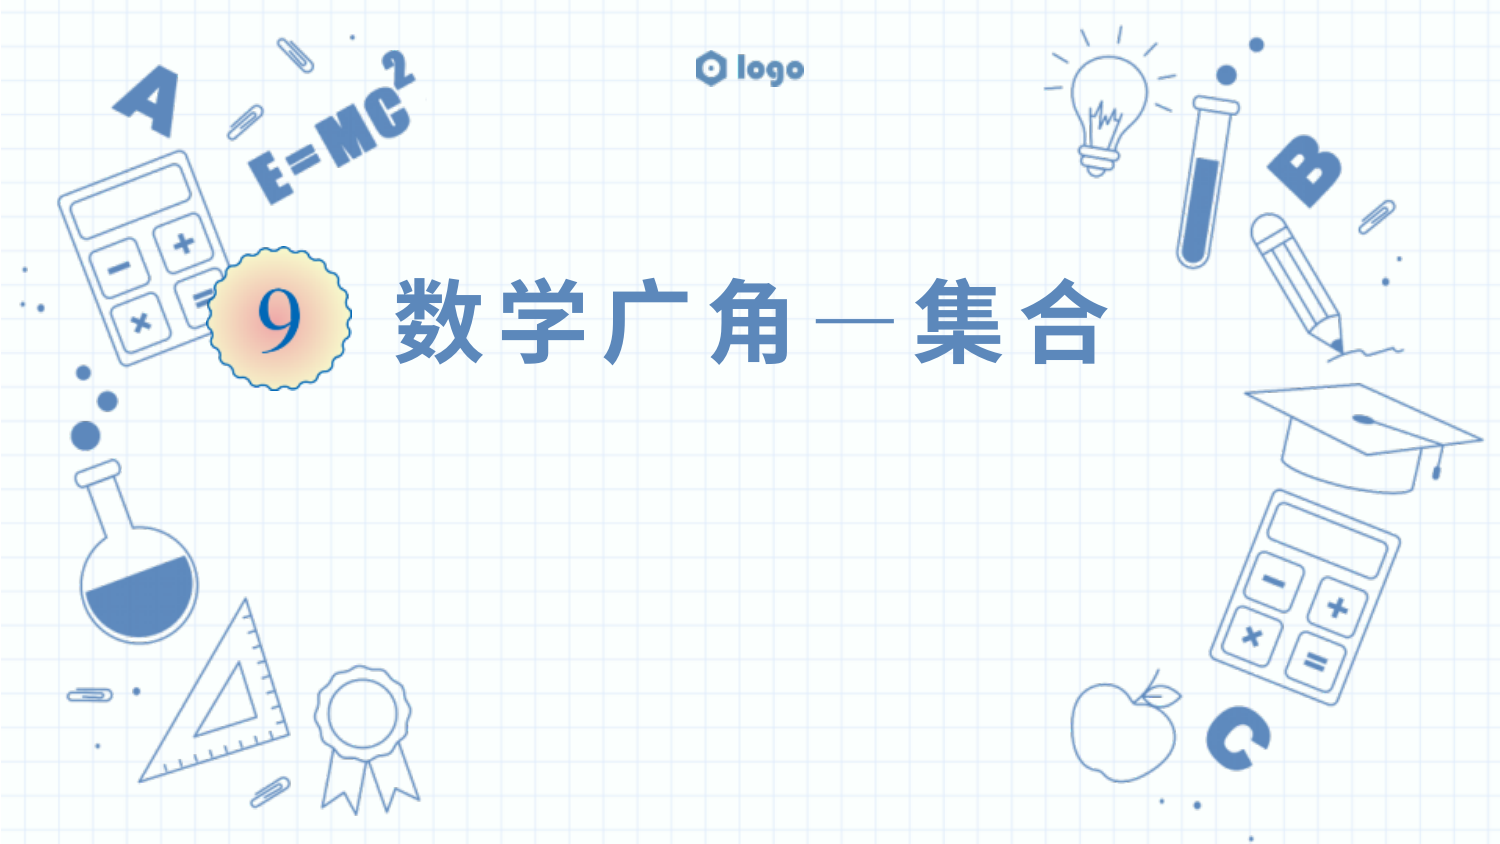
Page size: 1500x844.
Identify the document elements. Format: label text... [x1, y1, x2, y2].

picture [0, 0, 1500, 844]
title 数学广角—集合 [1, 173, 1500, 375]
